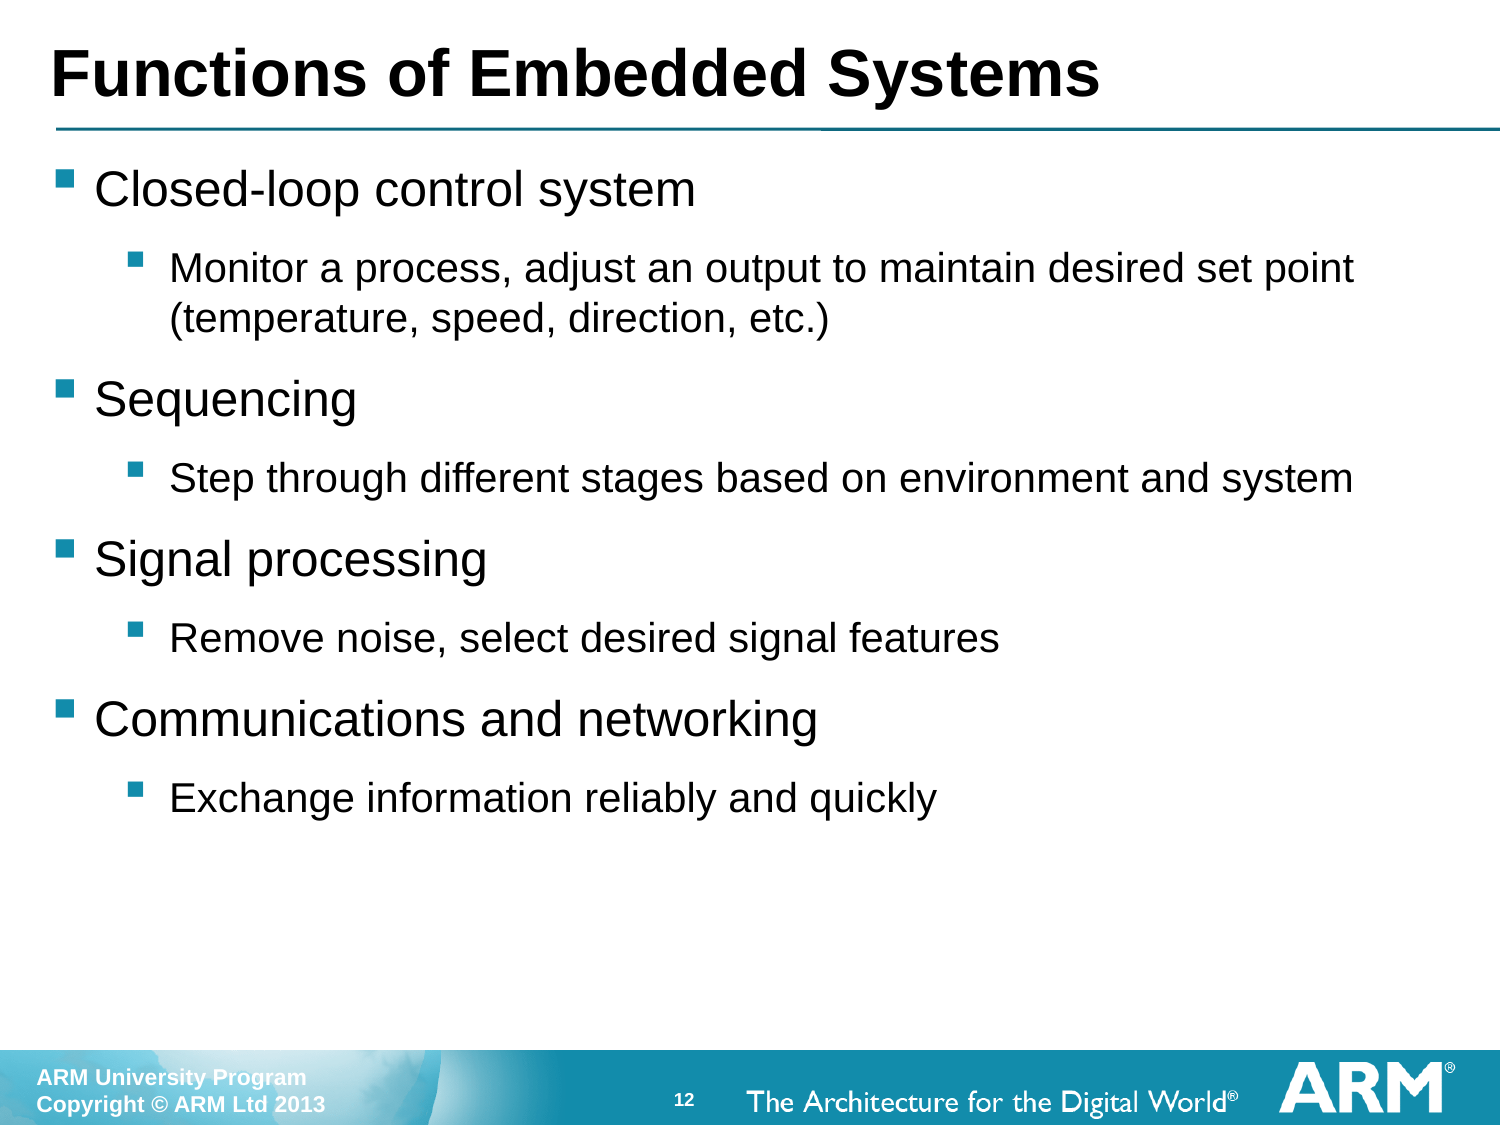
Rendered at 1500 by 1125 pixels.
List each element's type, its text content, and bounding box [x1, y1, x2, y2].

picture [0, 780, 1500, 1125]
title Functions of Embedded Systems [35, 1, 1476, 139]
list Closed-loop control system Monitor a process, adjust an output to maintain desired set point (temperature, speed, direction, etc.) Sequencing Step through different stages based on environment and system Signal processing Remove noise, select desired signal features Communications and networking Exchange information reliably and quickly [35, 148, 1476, 1047]
